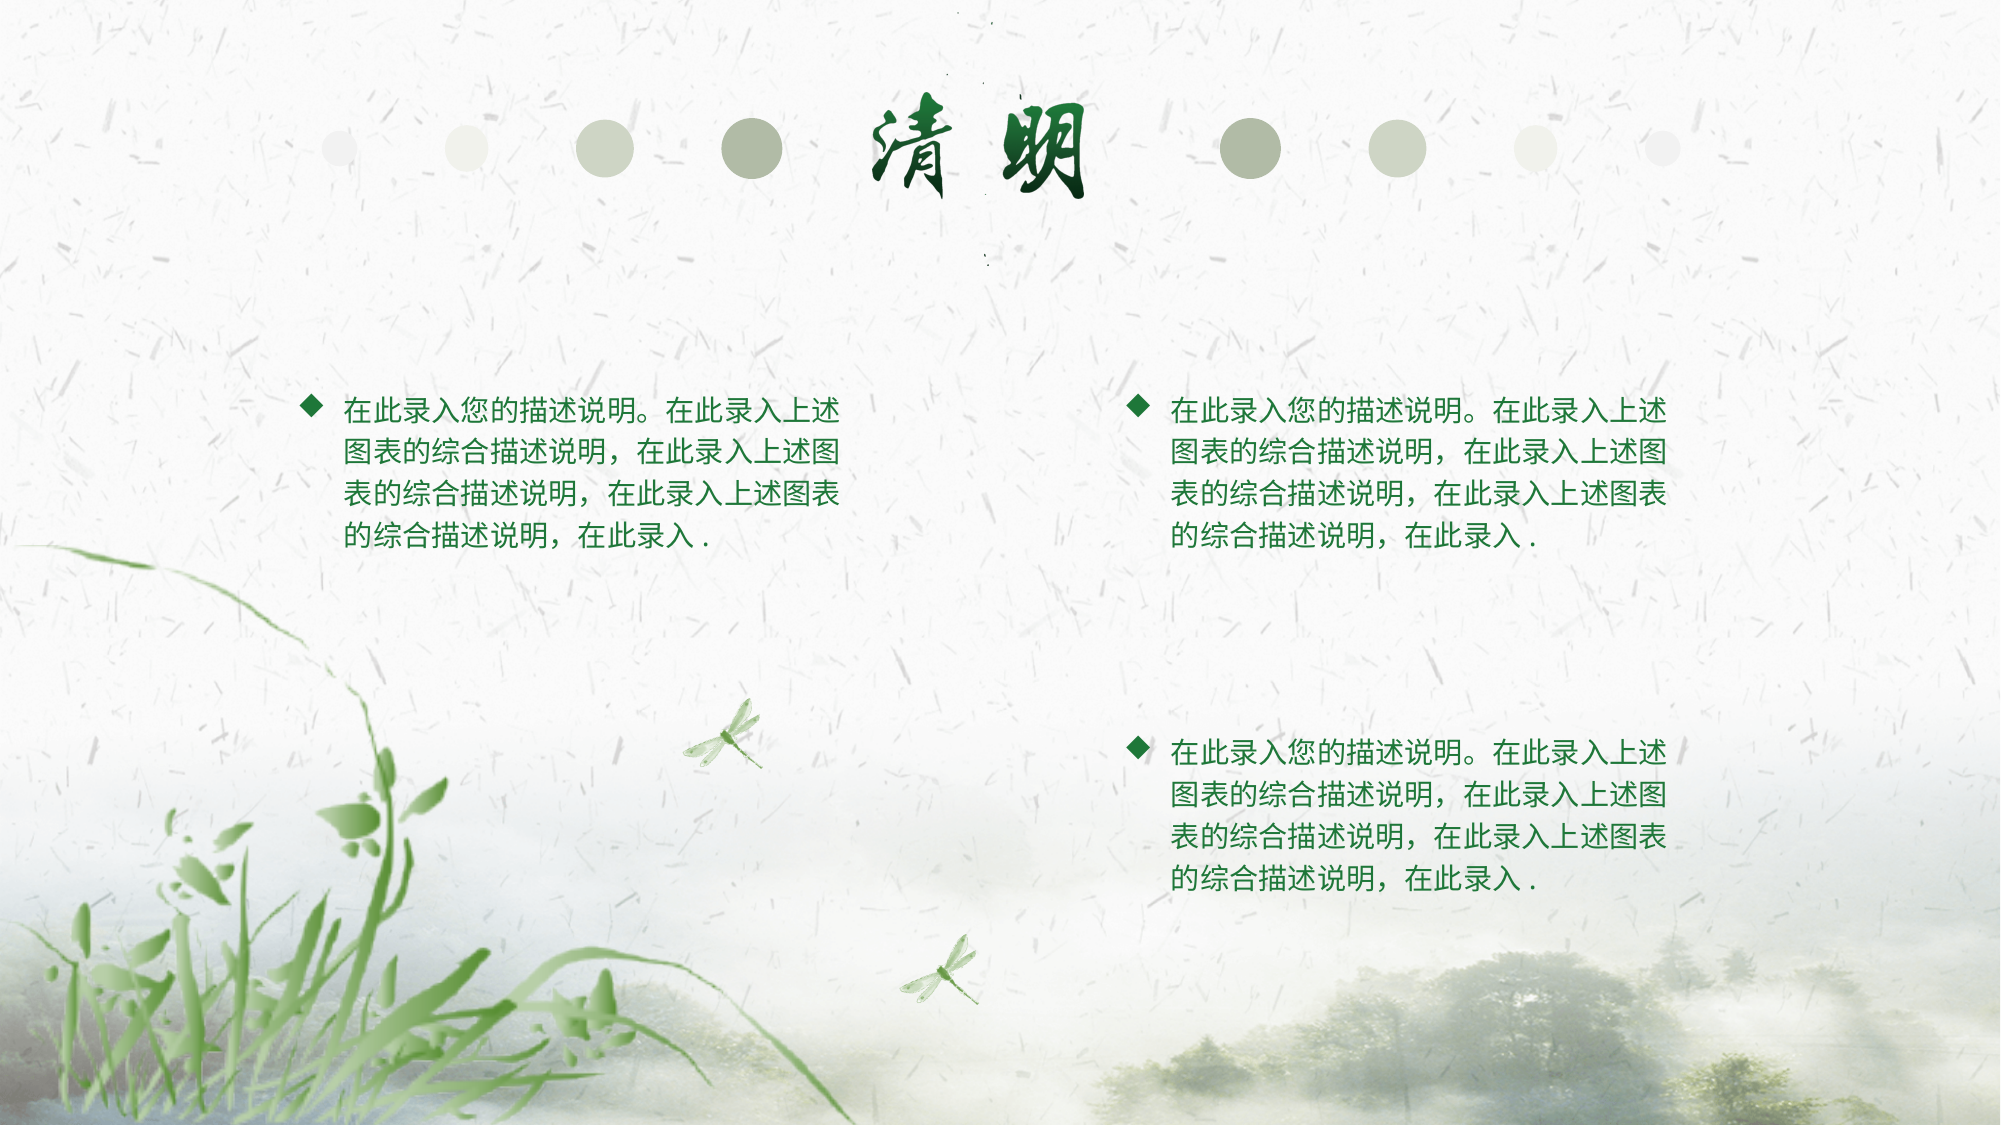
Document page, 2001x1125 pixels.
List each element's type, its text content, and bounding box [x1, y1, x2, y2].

text_box 在此录入您的描述说明。在此录入上述图表的综合描述说明，在此录入上述图表的综合描述说明，在此录入上述图表的综合描述说明，在此录入. [1123, 349, 1675, 553]
text_box 在此录入您的描述说明。在此录入上述图表的综合描述说明，在此录入上述图表的综合描述说明，在此录入上述图表的综合描述说明，在此录入. [1123, 692, 1675, 895]
text_box 在此录入您的描述说明。在此录入上述图表的综合描述说明，在此录入上述图表的综合描述说明，在此录入上述图表的综合描述说明，在此录入. [296, 349, 862, 545]
picture [0, 0, 2001, 1125]
